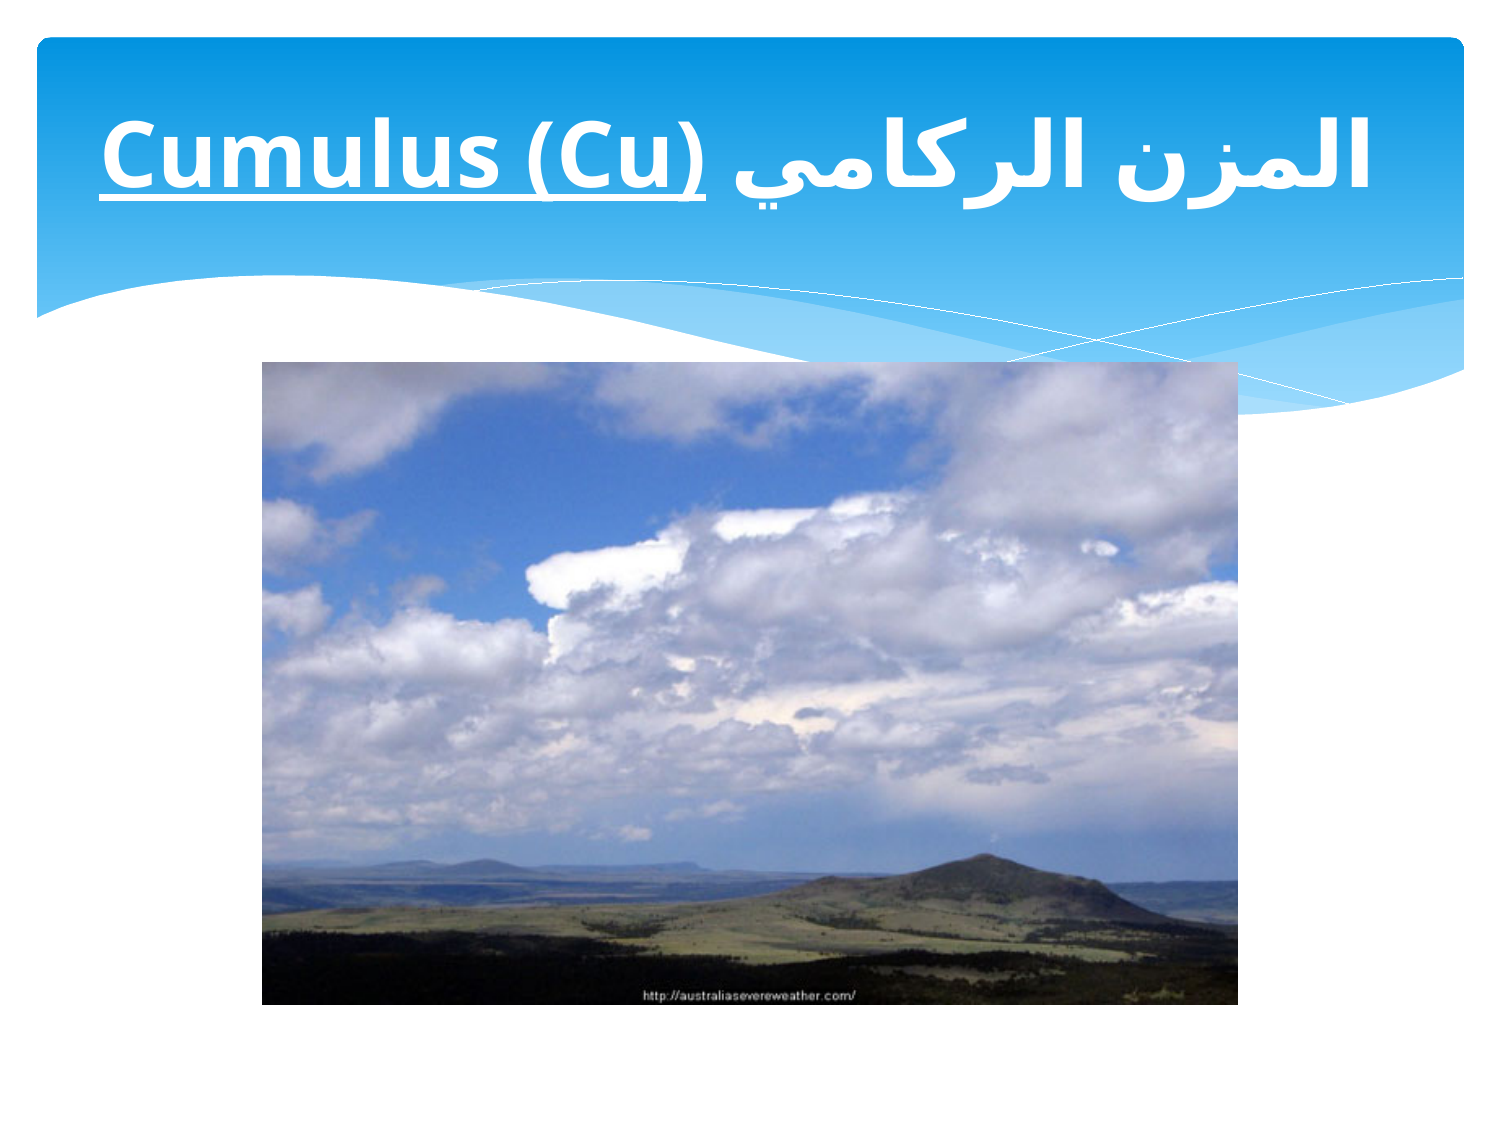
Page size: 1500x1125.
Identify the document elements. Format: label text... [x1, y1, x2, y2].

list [262, 362, 1238, 1006]
title Cumulus (Cu) المزن الركامي [75, 55, 1425, 261]
